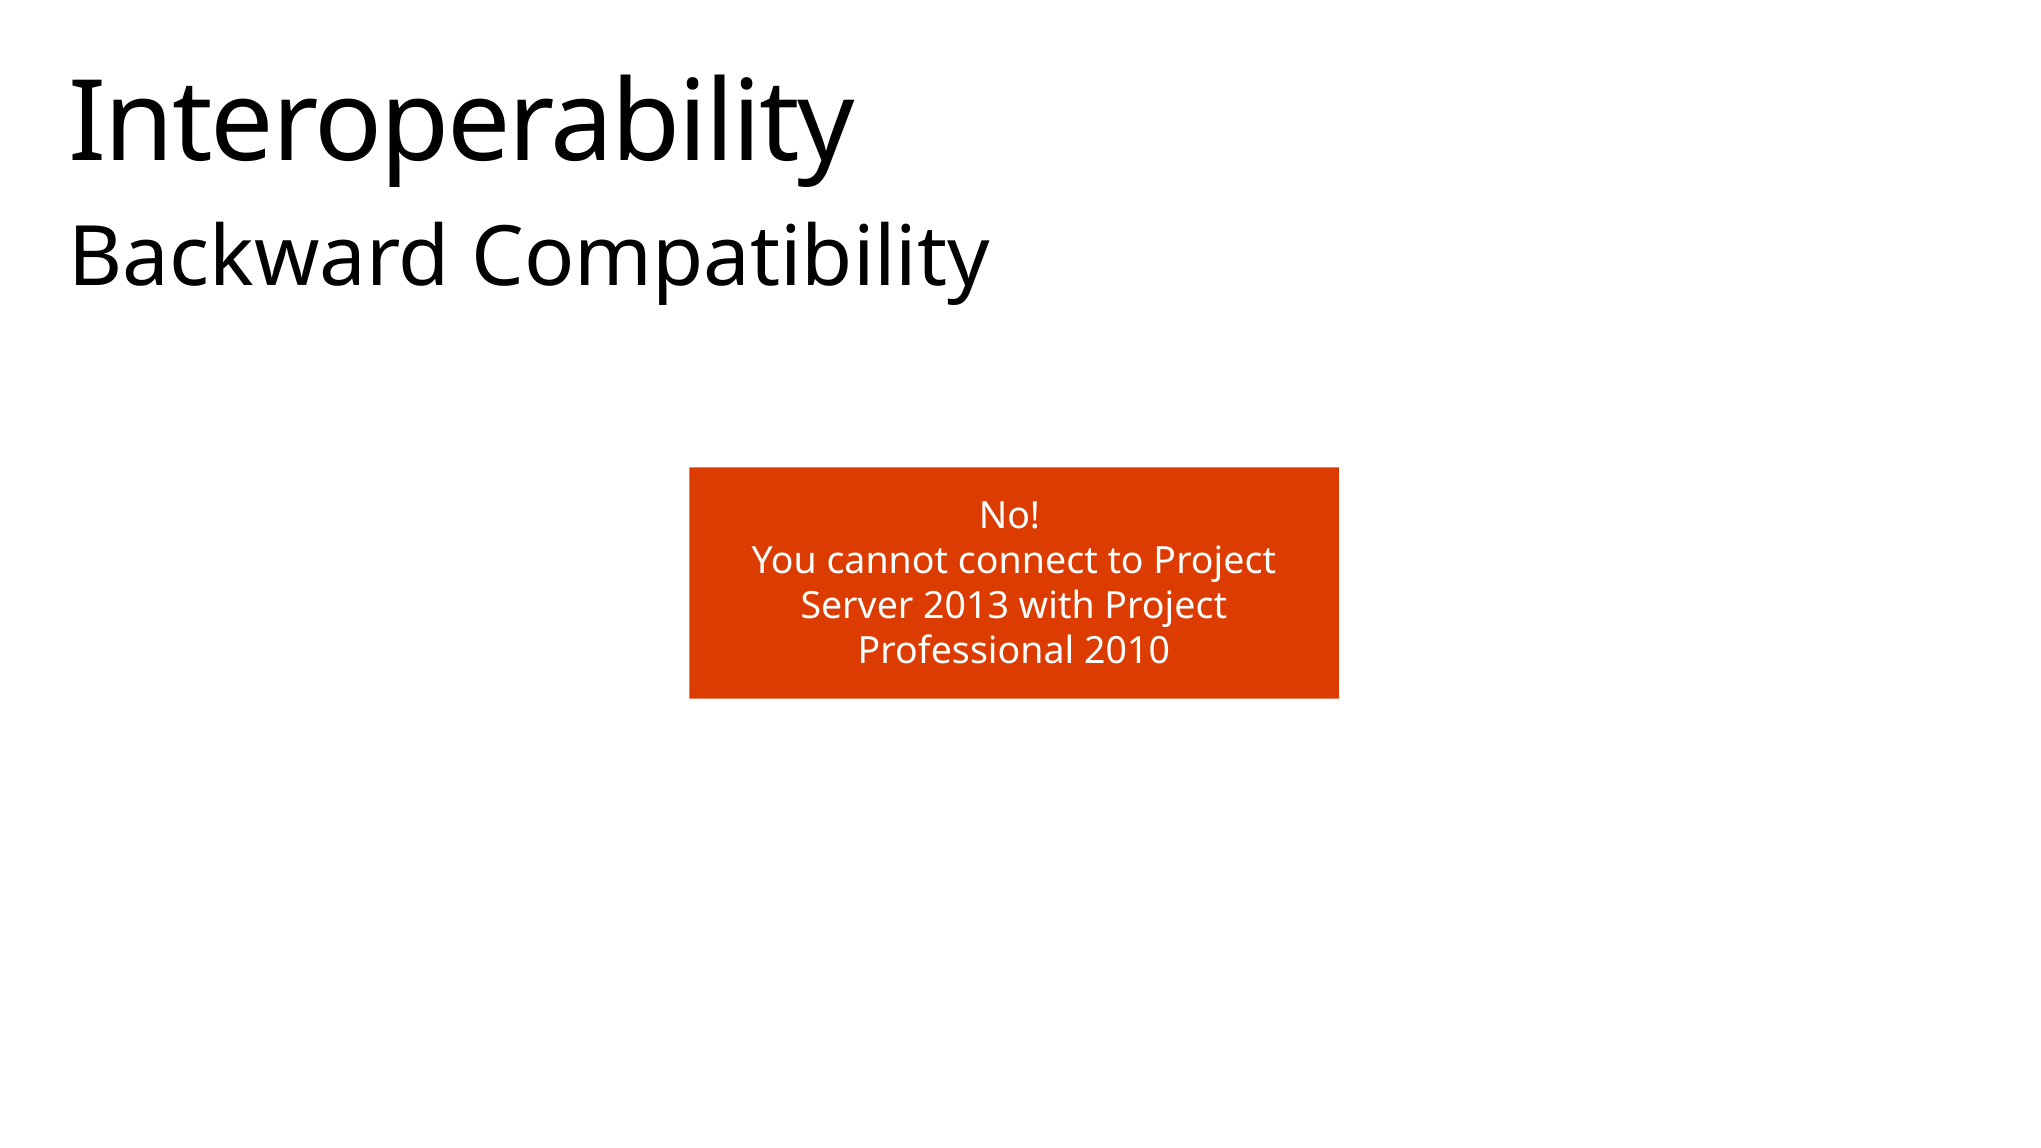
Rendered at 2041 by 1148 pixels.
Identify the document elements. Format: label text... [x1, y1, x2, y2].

list Backward Compatibility [45, 198, 1996, 321]
text_box No! You cannot connect to Project Server 2013 with Project Professional 2010 [689, 467, 1340, 699]
title Interoperability [45, 48, 1996, 198]
